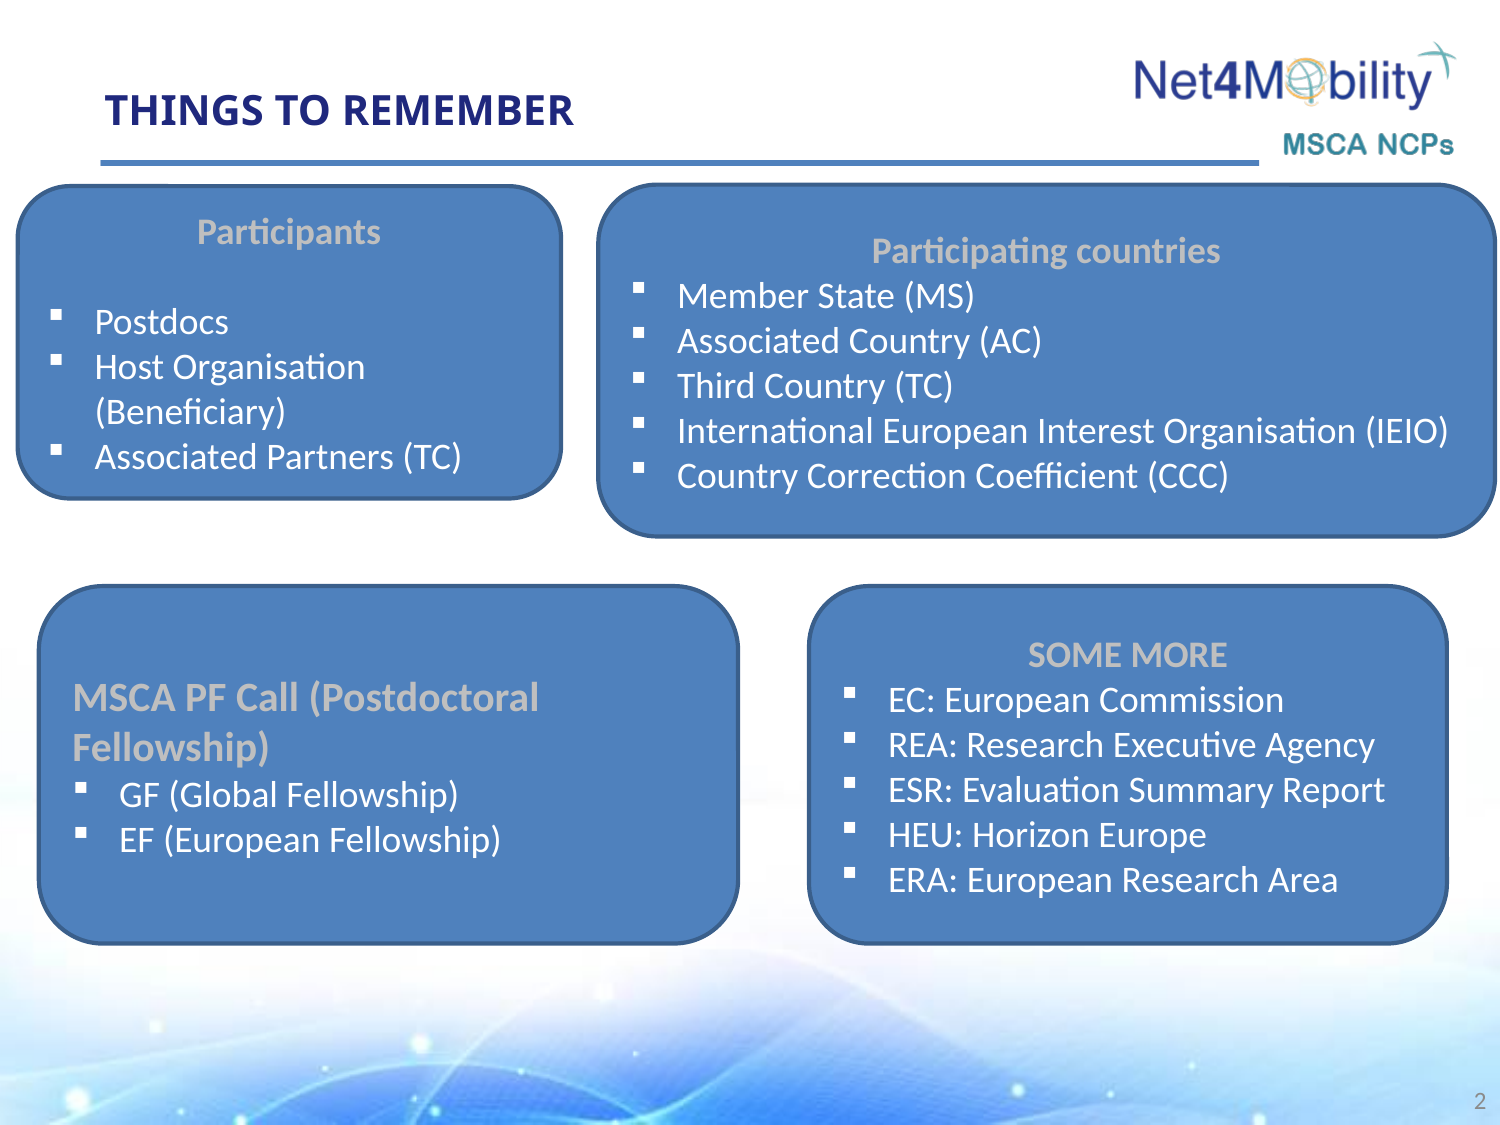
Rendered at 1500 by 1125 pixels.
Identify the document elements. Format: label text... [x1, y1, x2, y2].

text_box SOME MORE EC: European Commission REA: Research Executive Agency ESR: Evaluation Summary Report HEU: Horizon Europe ERA: European Research Area [806, 583, 1450, 946]
text_box MSCA PF Call (Postdoctoral Fellowship) GF (Global Fellowship) EF (European Fellowship) [36, 583, 741, 946]
text_box Participants Postdocs Host Organisation (Beneficiary) Associated Partners (TC) [15, 183, 564, 501]
picture [0, 0, 1500, 1125]
slide_number 2 [1151, 1069, 1500, 1125]
text_box THINGS TO REMEMBER [89, 46, 1490, 171]
text_box Participating countries Member State (MS) Associated Country (AC) Third Country (TC) International European Interest Organisation (IEIO) Country Correction Coefficient (CCC) [596, 182, 1498, 539]
